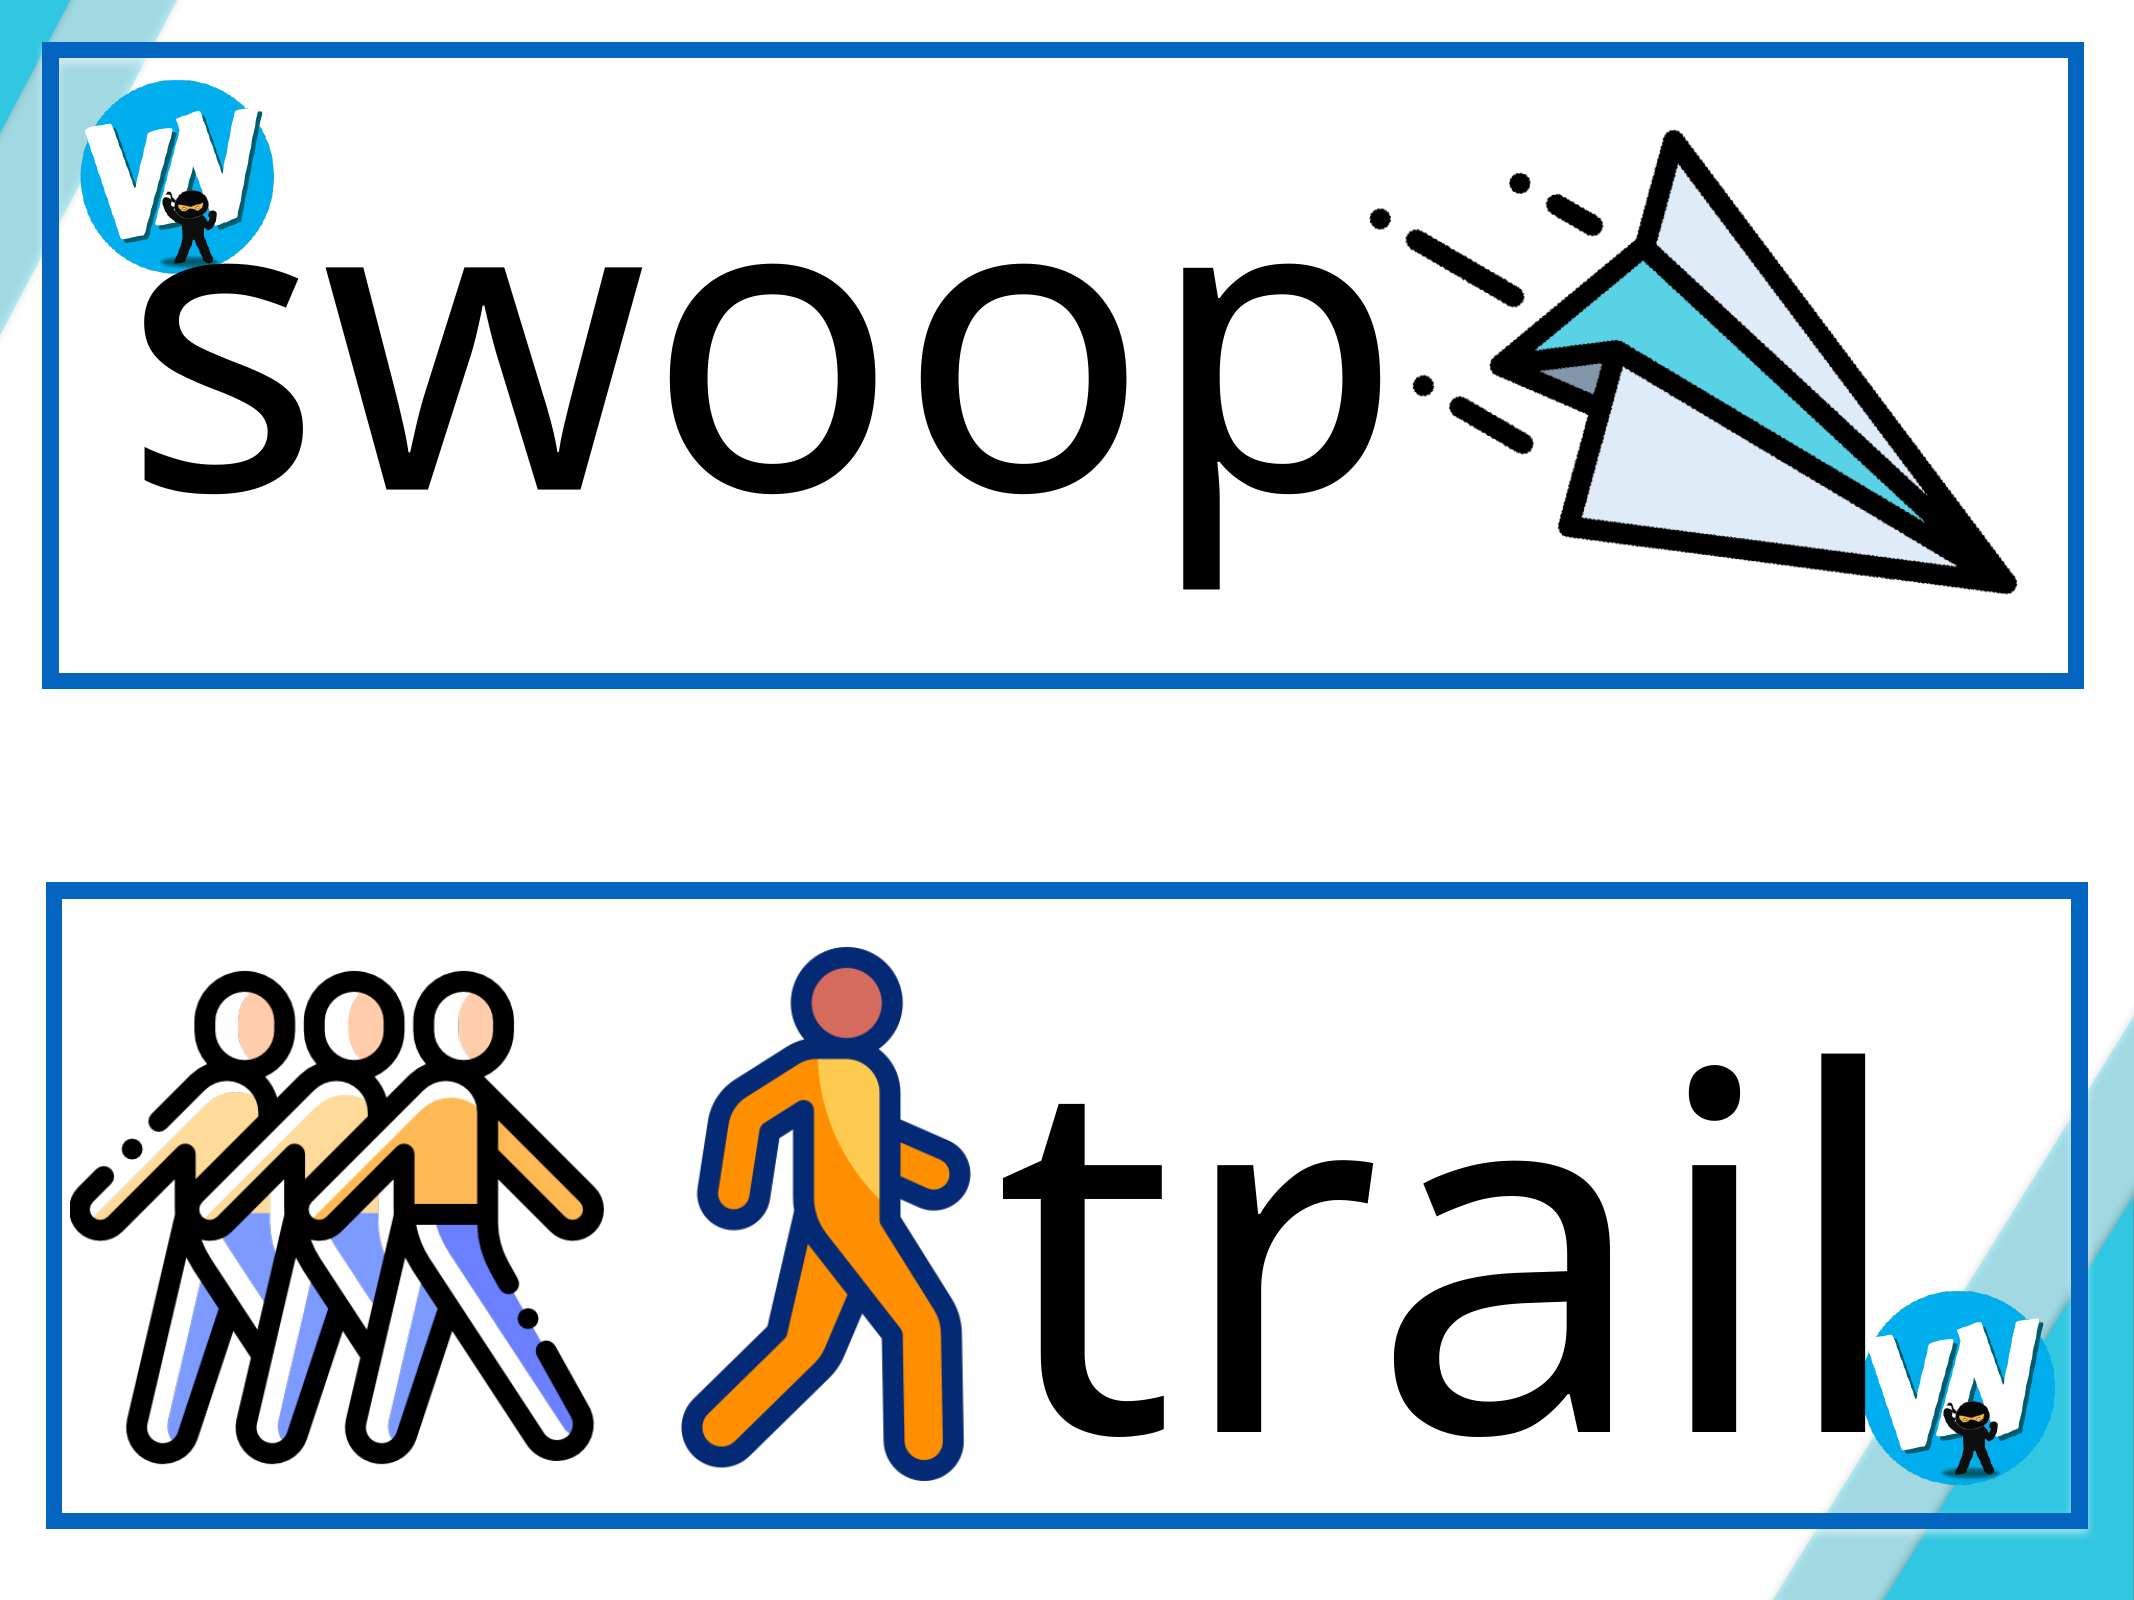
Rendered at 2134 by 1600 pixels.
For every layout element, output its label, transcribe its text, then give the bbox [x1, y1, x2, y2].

picture [70, 946, 1094, 1484]
text_box [54, 890, 1956, 1522]
picture [57, 77, 299, 278]
text_box trail [607, 925, 1956, 1540]
text_box [50, 582, 1490, 681]
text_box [1963, 235, 2134, 1600]
text_box [50, 50, 2076, 227]
picture [1367, 75, 1963, 727]
text_box swoop [0, 67, 1748, 582]
text_box [1684, 674, 1956, 681]
picture [1837, 1288, 2080, 1488]
